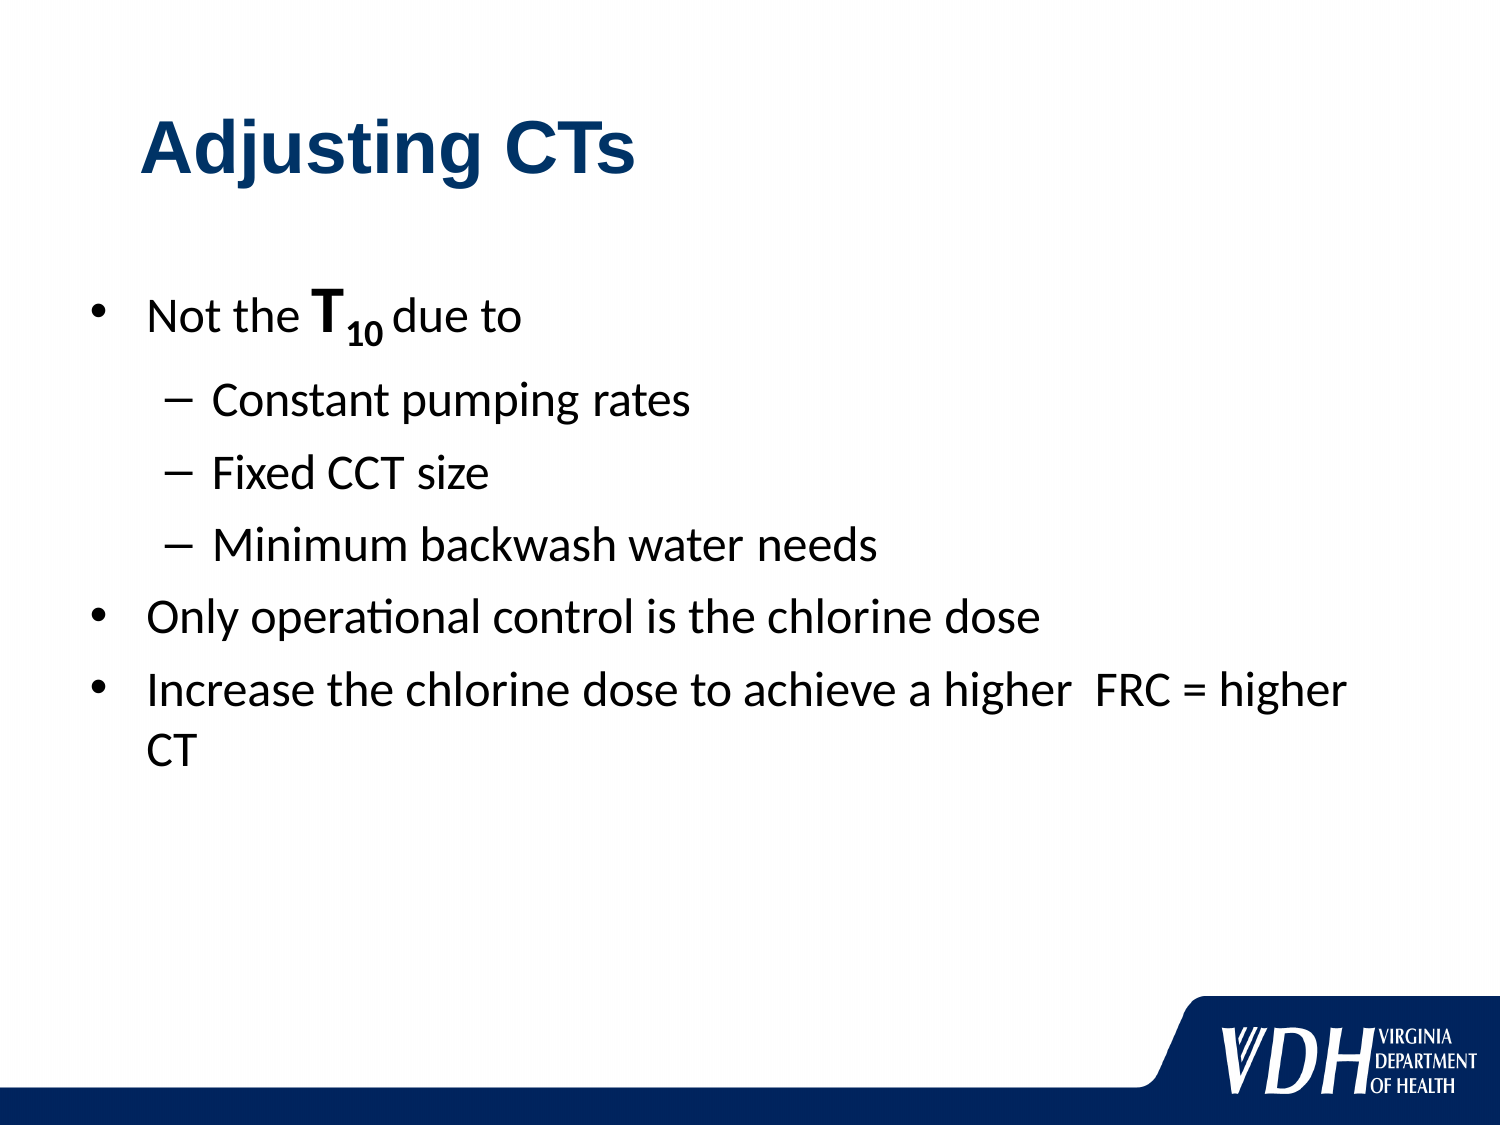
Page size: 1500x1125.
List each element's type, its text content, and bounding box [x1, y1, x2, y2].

title Adjusting CTs [137, 46, 648, 237]
picture [0, 0, 1500, 1125]
text_box Not the T10 due to Constant pumping rates Fixed CCT size Minimum backwash water needs Only operational control is the chlorine dose Increase the chlorine dose to achieve a higher FRC = higher CT [83, 248, 1395, 777]
